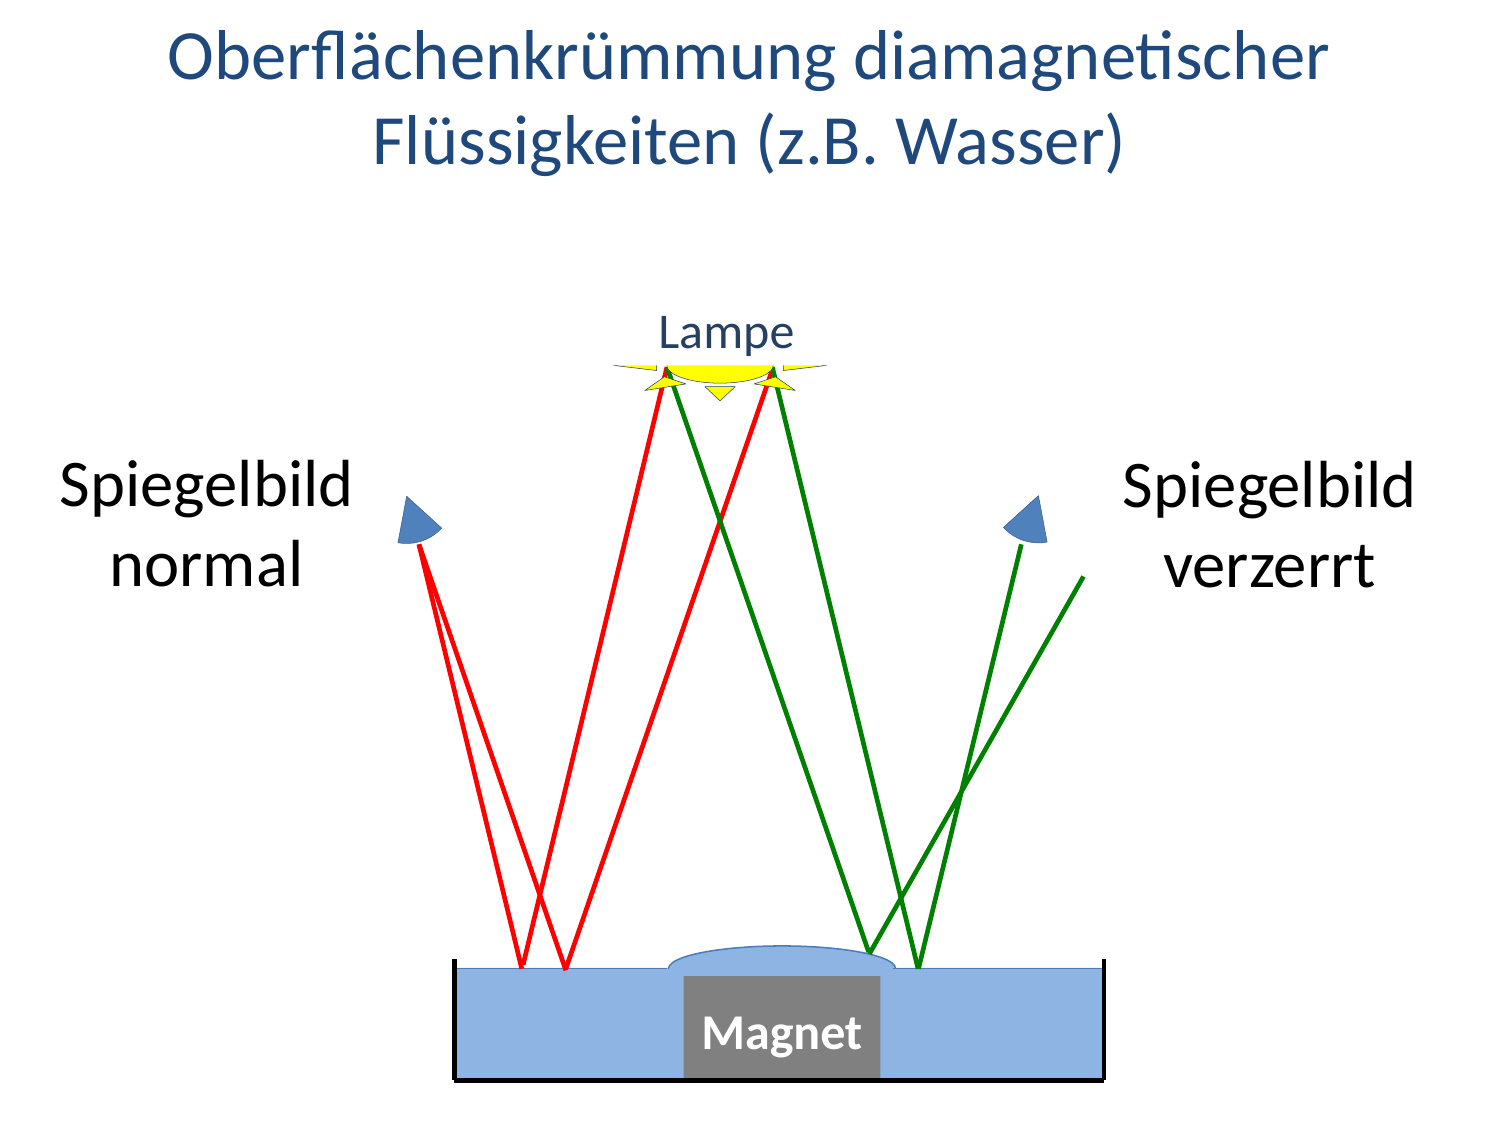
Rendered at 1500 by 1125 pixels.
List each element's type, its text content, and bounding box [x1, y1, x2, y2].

text_box Spiegelbild normal [29, 432, 384, 608]
title Oberflächenkrümmung diamagnetischer Flüssigkeiten (z.B. Wasser) [0, 0, 1500, 188]
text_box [418, 543, 567, 971]
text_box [548, 290, 904, 402]
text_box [454, 945, 1105, 1083]
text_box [666, 366, 919, 969]
text_box [1001, 493, 1050, 542]
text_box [522, 366, 661, 969]
text_box [395, 494, 444, 546]
text_box Spiegelbild verzerrt [1092, 432, 1447, 608]
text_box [869, 544, 1084, 970]
